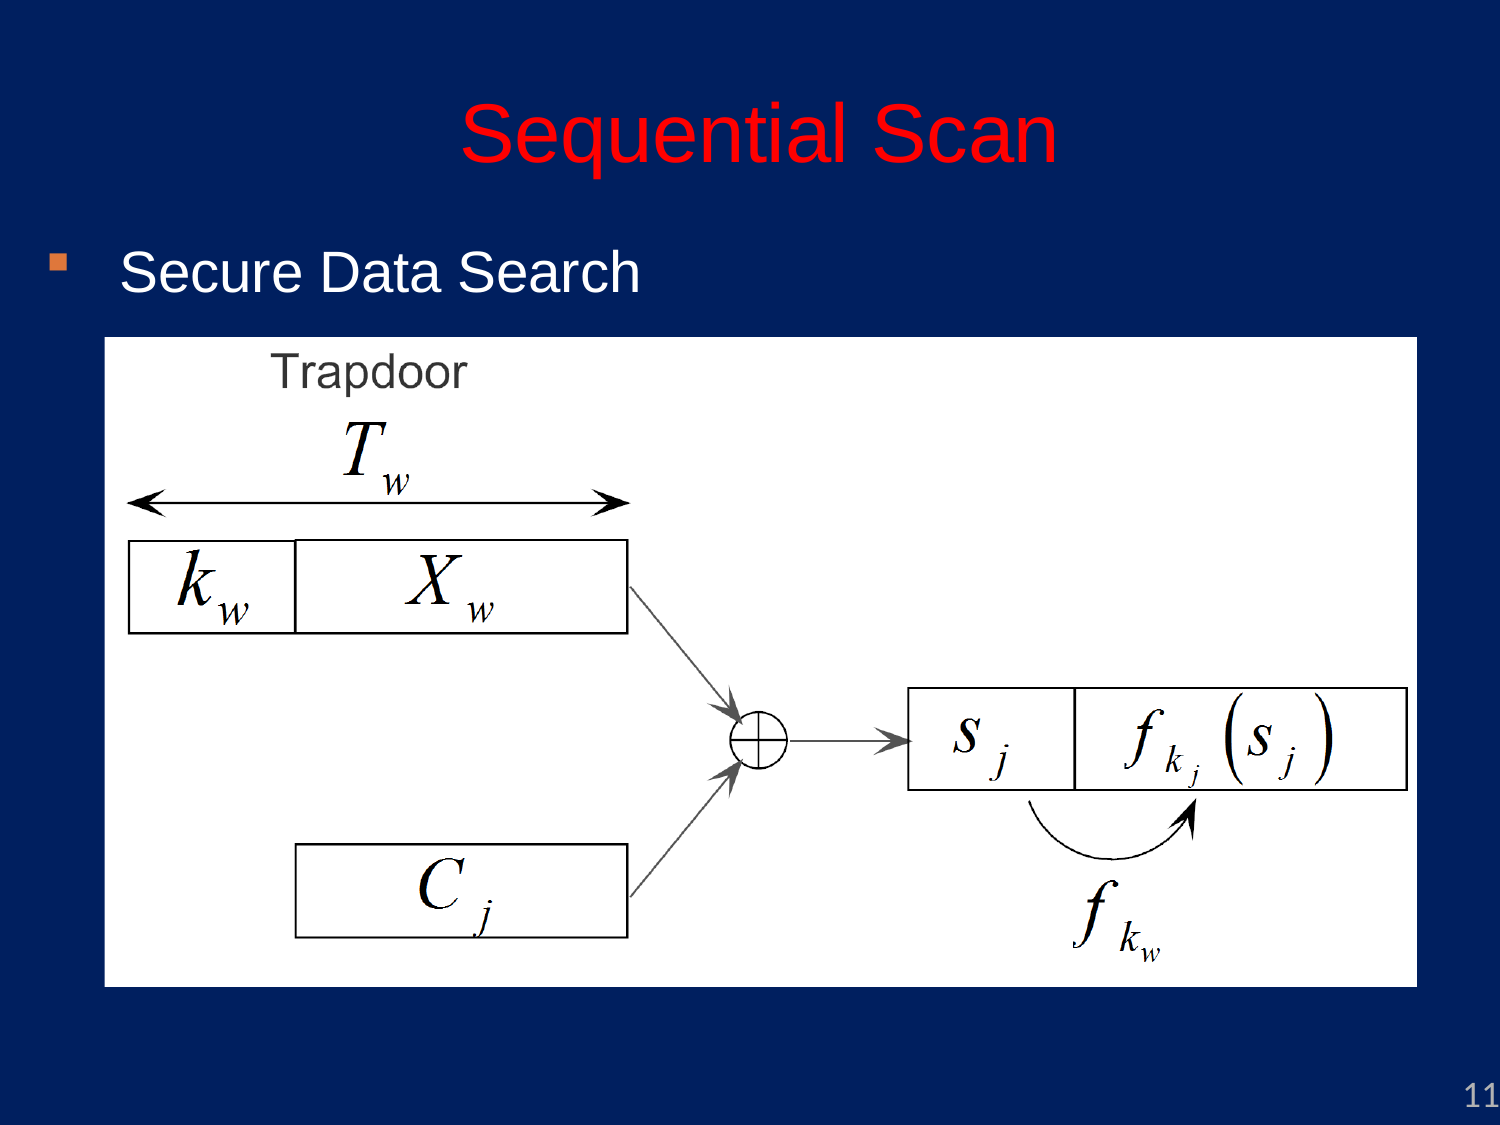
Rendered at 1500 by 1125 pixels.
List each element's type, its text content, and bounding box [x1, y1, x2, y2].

text_box Secure Data Search [42, 234, 1231, 305]
title Sequential Scan [44, 53, 1456, 267]
picture [104, 337, 1418, 987]
slide_number 11 [1437, 1069, 1500, 1125]
